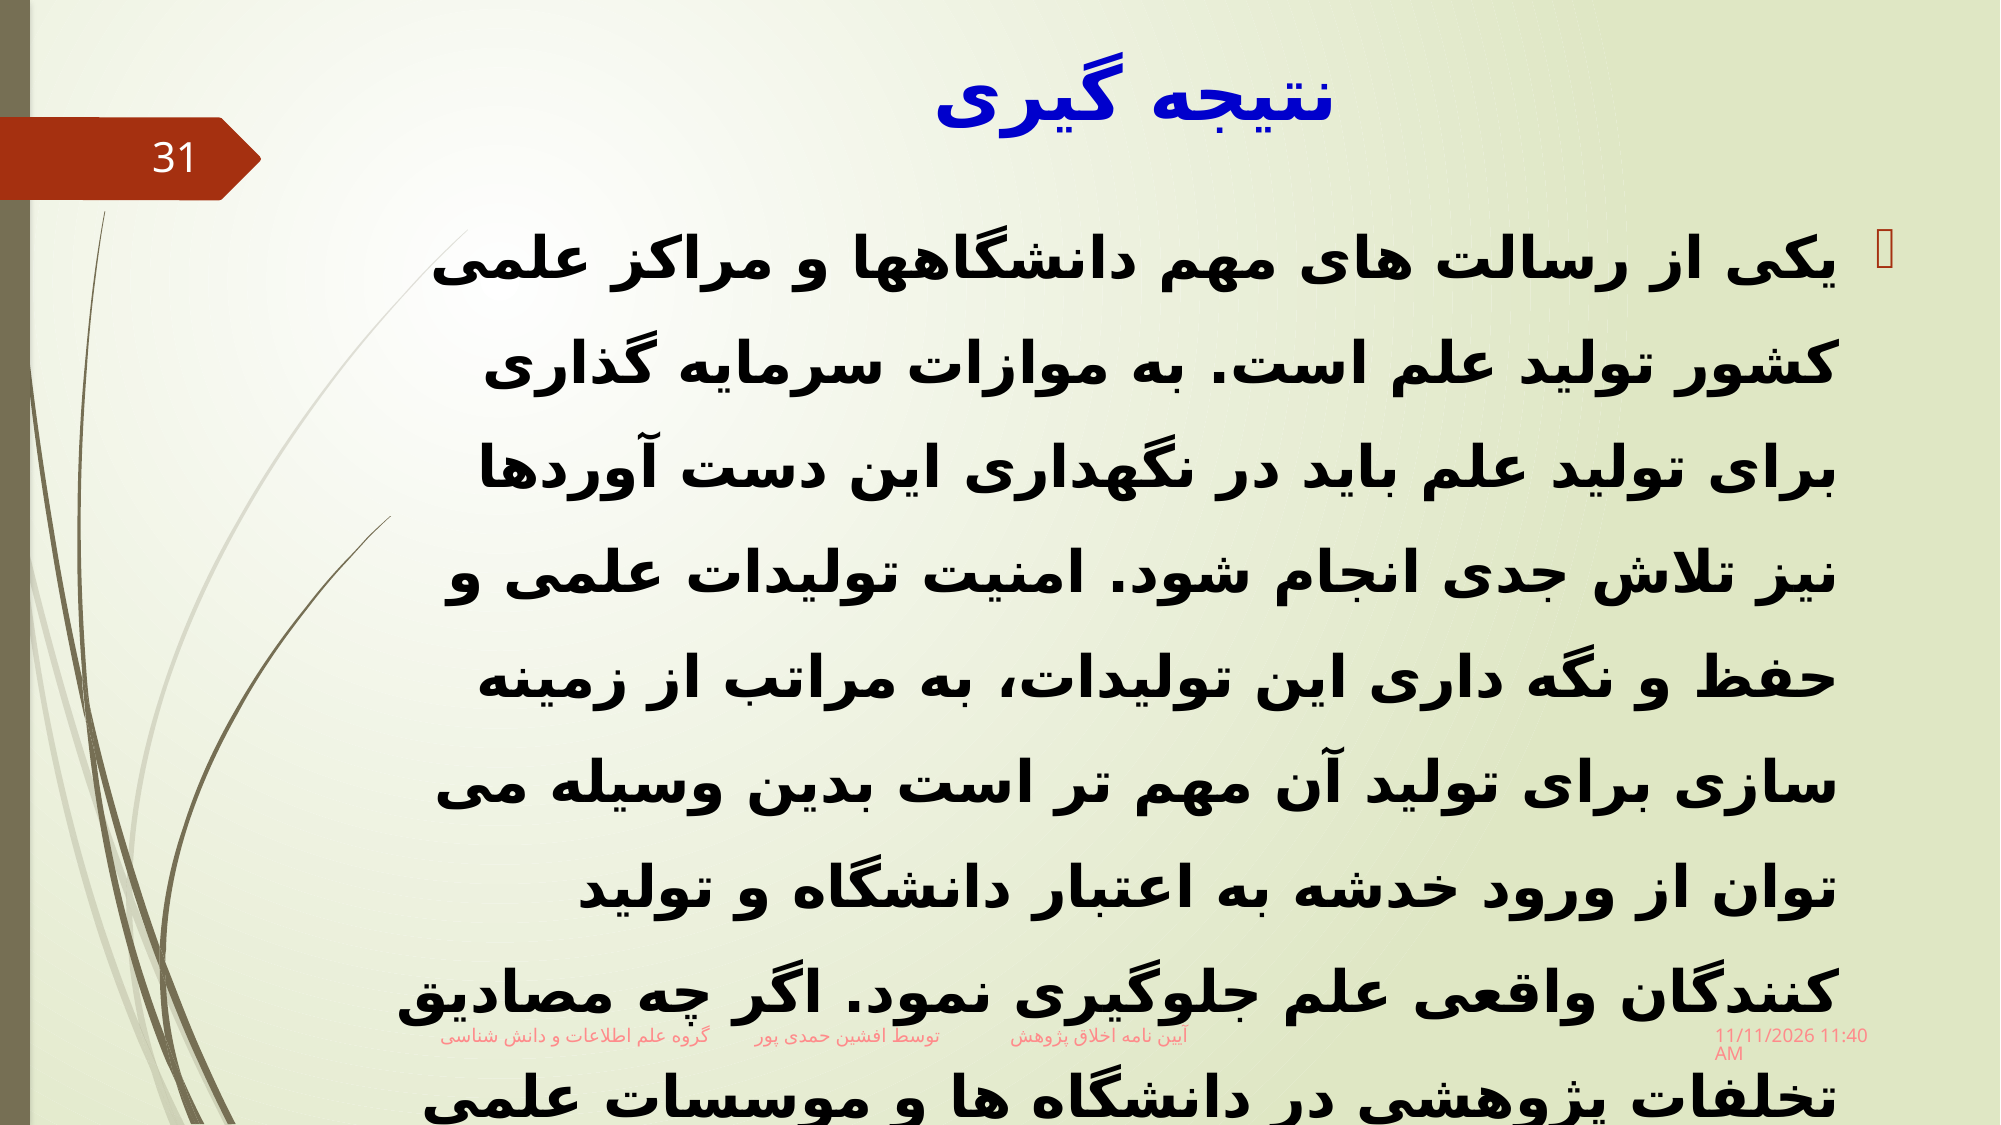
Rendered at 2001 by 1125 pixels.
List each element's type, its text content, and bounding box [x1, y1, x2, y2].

footer آیین نامه اخلاق پژوهش توسط افشین حمدی پور گروه علم اطلاعات و دانش شناسی [424, 1006, 1675, 1067]
slide_number 17 دسامبر 18 [1699, 1005, 1888, 1067]
list یکی از رسالت های مهم دانشگاهها و مراکز علمی کشور تولید علم است. به موازات سرمایه گذاری برای تولید علم باید در نگهداری این دست آوردها نیز تلاش جدی انجام شود. امنیت تولیدات علمی و حفظ و نگه داری این تولیدات، به مراتب از زمینه سازی برای تولید آن مهم تر است بدین وسیله می توان از ورود خدشه به اعتبار دانشگاه و تولید کنندگان واقعی علم جلوگیری نمود. اگر چه مصادیق تخلفات پژوهشی در دانشگاه ها و موسسات علمی کشور اندک می باشد، با این حال وجود یک دستورالعمل واحد می تواند روند نحوه بررسی این تخلفات را یکسان سازی نماید. [360, 177, 1912, 998]
slide_number 31 [87, 129, 216, 190]
title نتیجه گیری [404, 37, 1867, 177]
